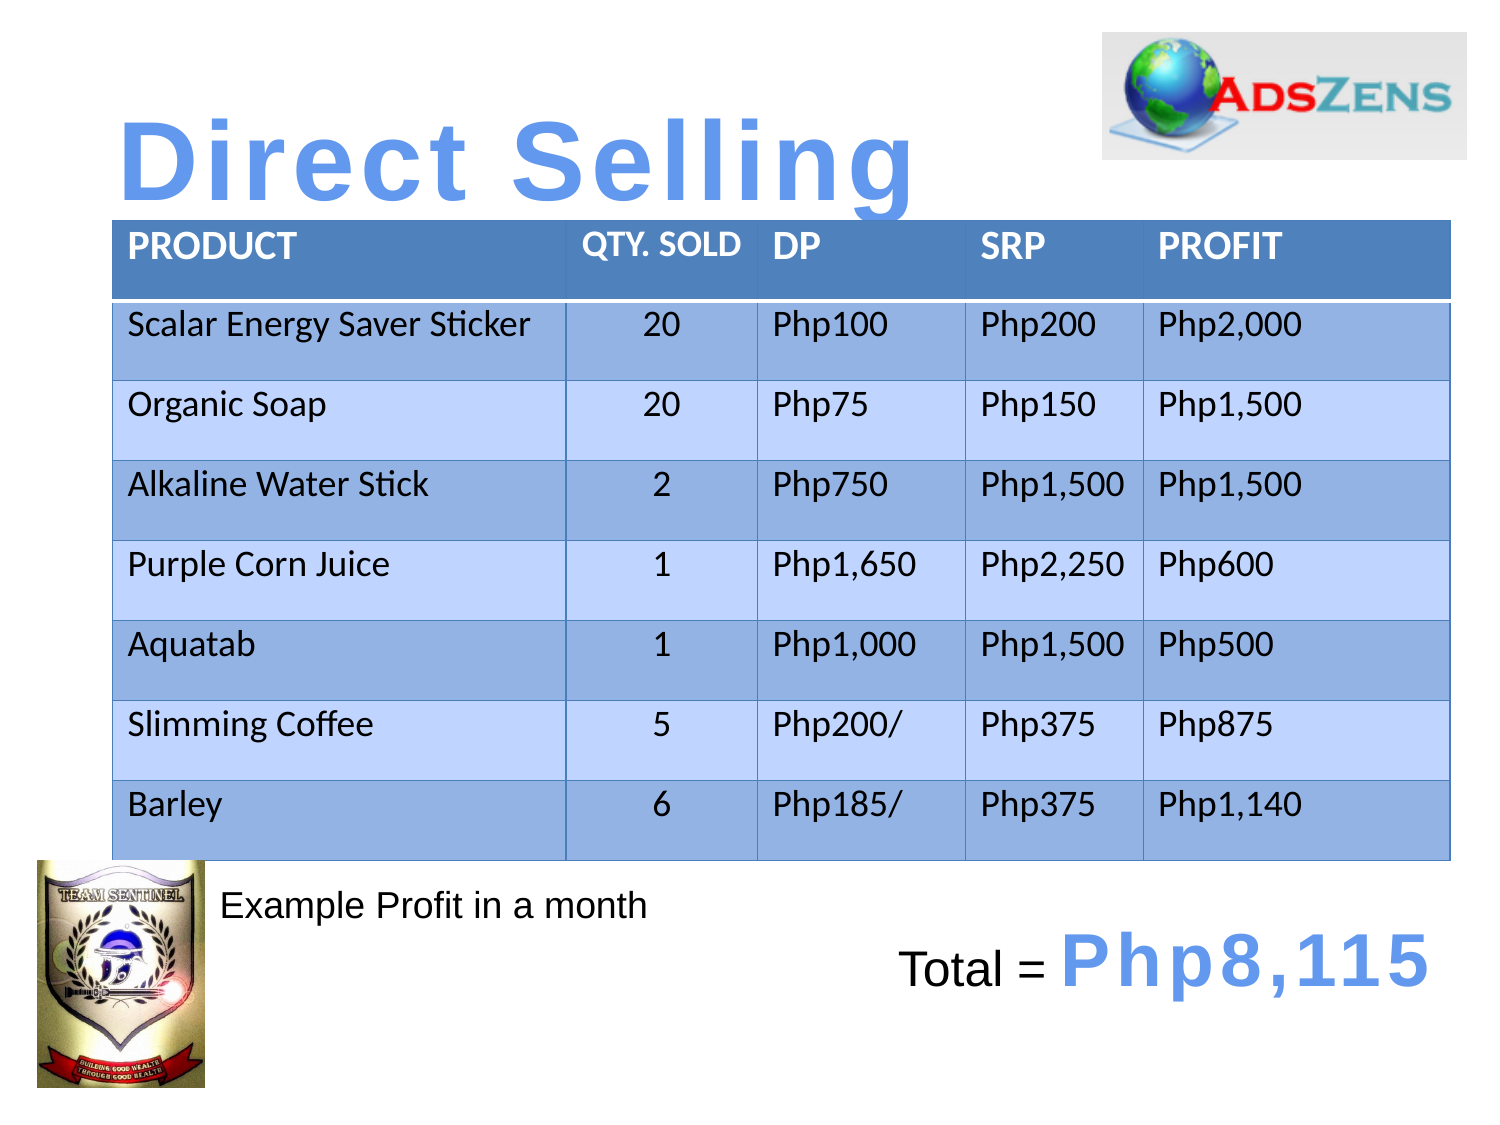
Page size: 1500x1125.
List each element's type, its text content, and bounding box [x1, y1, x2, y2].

text_box Total = Php8,115 [882, 903, 1445, 1009]
table_cell 1 [567, 621, 757, 700]
table_cell Php200/ [758, 701, 965, 780]
table_cell Php2,250 [966, 541, 1143, 620]
table_header PROFIT [1144, 221, 1449, 299]
table_cell Php100 [758, 303, 965, 380]
table_cell Php1,500 [966, 461, 1143, 540]
table_cell Php75 [758, 381, 965, 460]
table_cell Slimming Coffee [113, 701, 565, 780]
table_cell Php200 [966, 303, 1143, 380]
table_cell Php600 [1144, 541, 1449, 620]
table_cell Php875 [1144, 701, 1449, 780]
table_cell Php185/ [758, 781, 965, 860]
table_cell Php1,500 [966, 621, 1143, 700]
table_cell 5 [567, 701, 757, 780]
picture [37, 860, 205, 1089]
table_cell 6 [567, 781, 757, 860]
table_cell Barley [113, 781, 565, 860]
table_cell Scalar Energy Saver Sticker [113, 303, 565, 380]
table_cell Purple Corn Juice [113, 541, 565, 620]
table_cell Php375 [966, 701, 1143, 780]
table_cell Php750 [758, 461, 965, 540]
table_header SRP [966, 221, 1143, 299]
table_header QTY. SOLD [567, 221, 757, 299]
table_cell Php375 [966, 781, 1143, 860]
table_cell Php1,140 [1144, 781, 1449, 860]
table_header DP [758, 221, 965, 299]
table_cell Alkaline Water Stick [113, 461, 565, 540]
table_cell 20 [567, 303, 757, 380]
table_cell Php1,650 [758, 541, 965, 620]
table_cell 1 [567, 541, 757, 620]
text_box Direct Selling [102, 79, 933, 230]
table_cell Organic Soap [113, 381, 565, 460]
table_cell Php1,500 [1144, 461, 1449, 540]
table_cell 2 [567, 461, 757, 540]
table_cell Php2,000 [1144, 303, 1449, 380]
table_header PRODUCT [113, 221, 565, 299]
table_cell 20 [567, 381, 757, 460]
table_cell Php500 [1144, 621, 1449, 700]
table_cell Php1,000 [758, 621, 965, 700]
table_cell Php1,500 [1144, 381, 1449, 460]
text_box Example Profit in a month [209, 873, 822, 933]
table_cell Aquatab [113, 621, 565, 700]
picture [1101, 32, 1467, 160]
table_cell Php150 [966, 381, 1143, 460]
